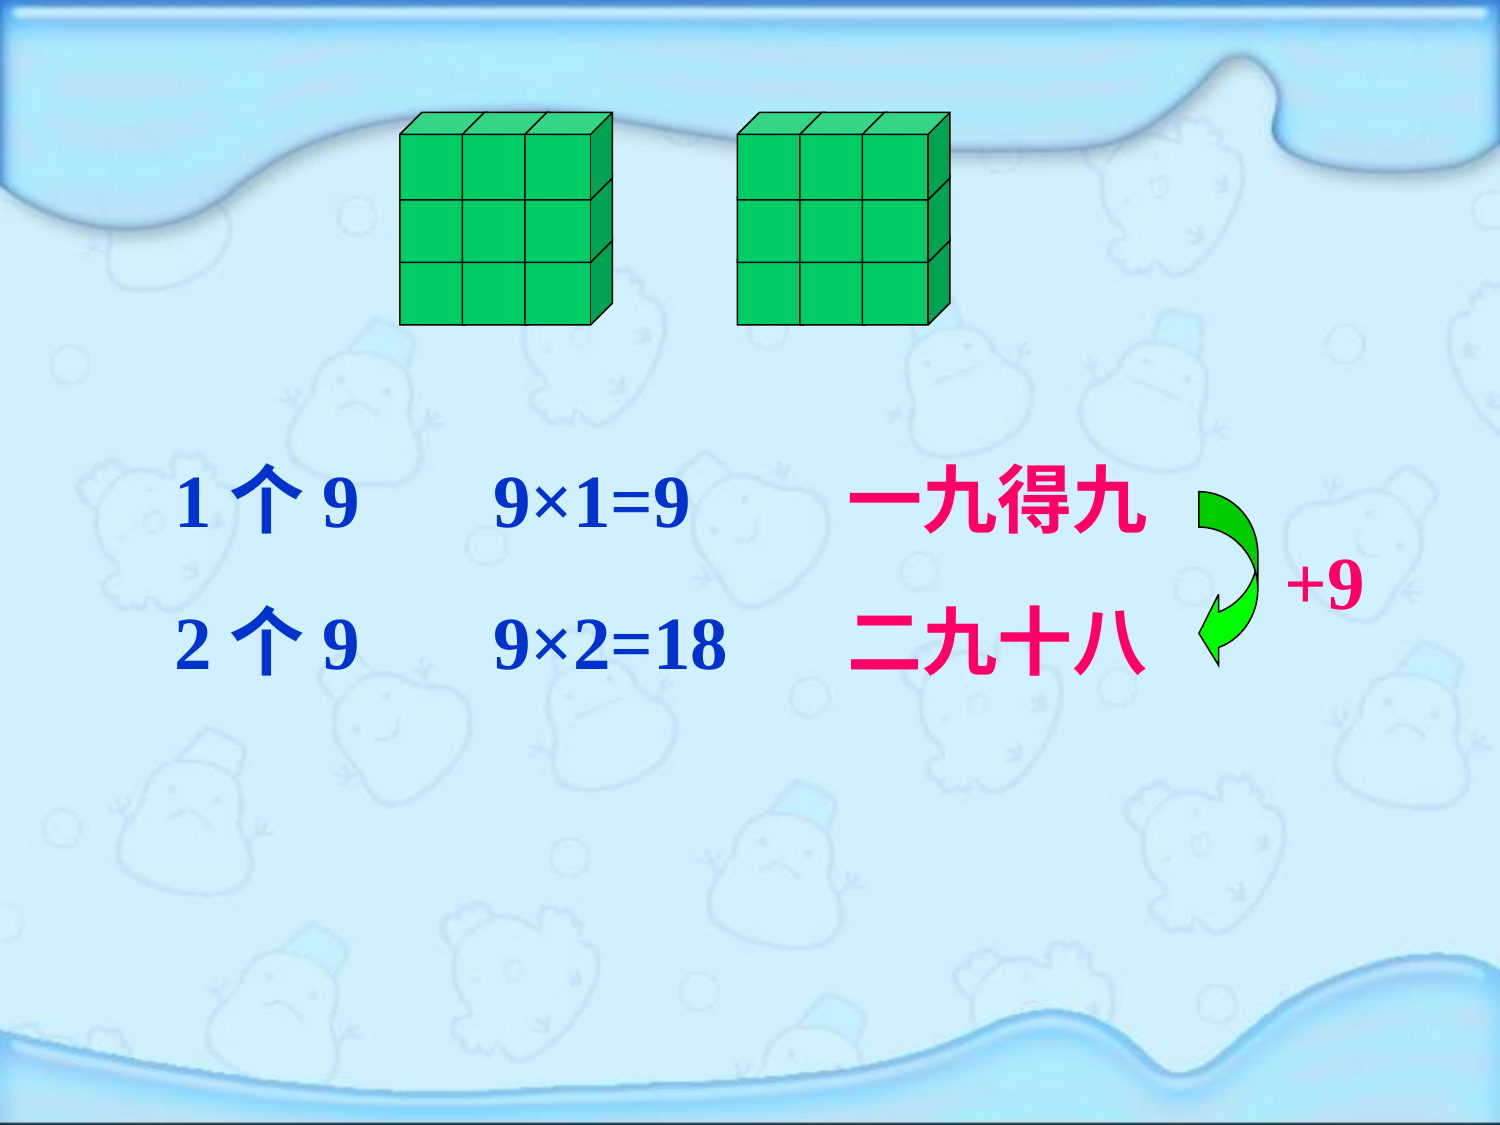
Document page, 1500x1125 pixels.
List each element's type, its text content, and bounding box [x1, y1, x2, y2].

text_box [1198, 491, 1258, 666]
text_box 2个9 [159, 587, 420, 692]
text_box 9×1=9 [478, 445, 809, 551]
text_box 9×2=18 [478, 587, 809, 692]
text_box 一九得九 [832, 445, 1246, 551]
text_box 二九十八 [832, 587, 1306, 692]
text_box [399, 112, 613, 326]
text_box 1个9 [159, 445, 420, 551]
text_box +9 [1269, 527, 1424, 632]
picture [0, 0, 1500, 1125]
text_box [737, 112, 951, 326]
